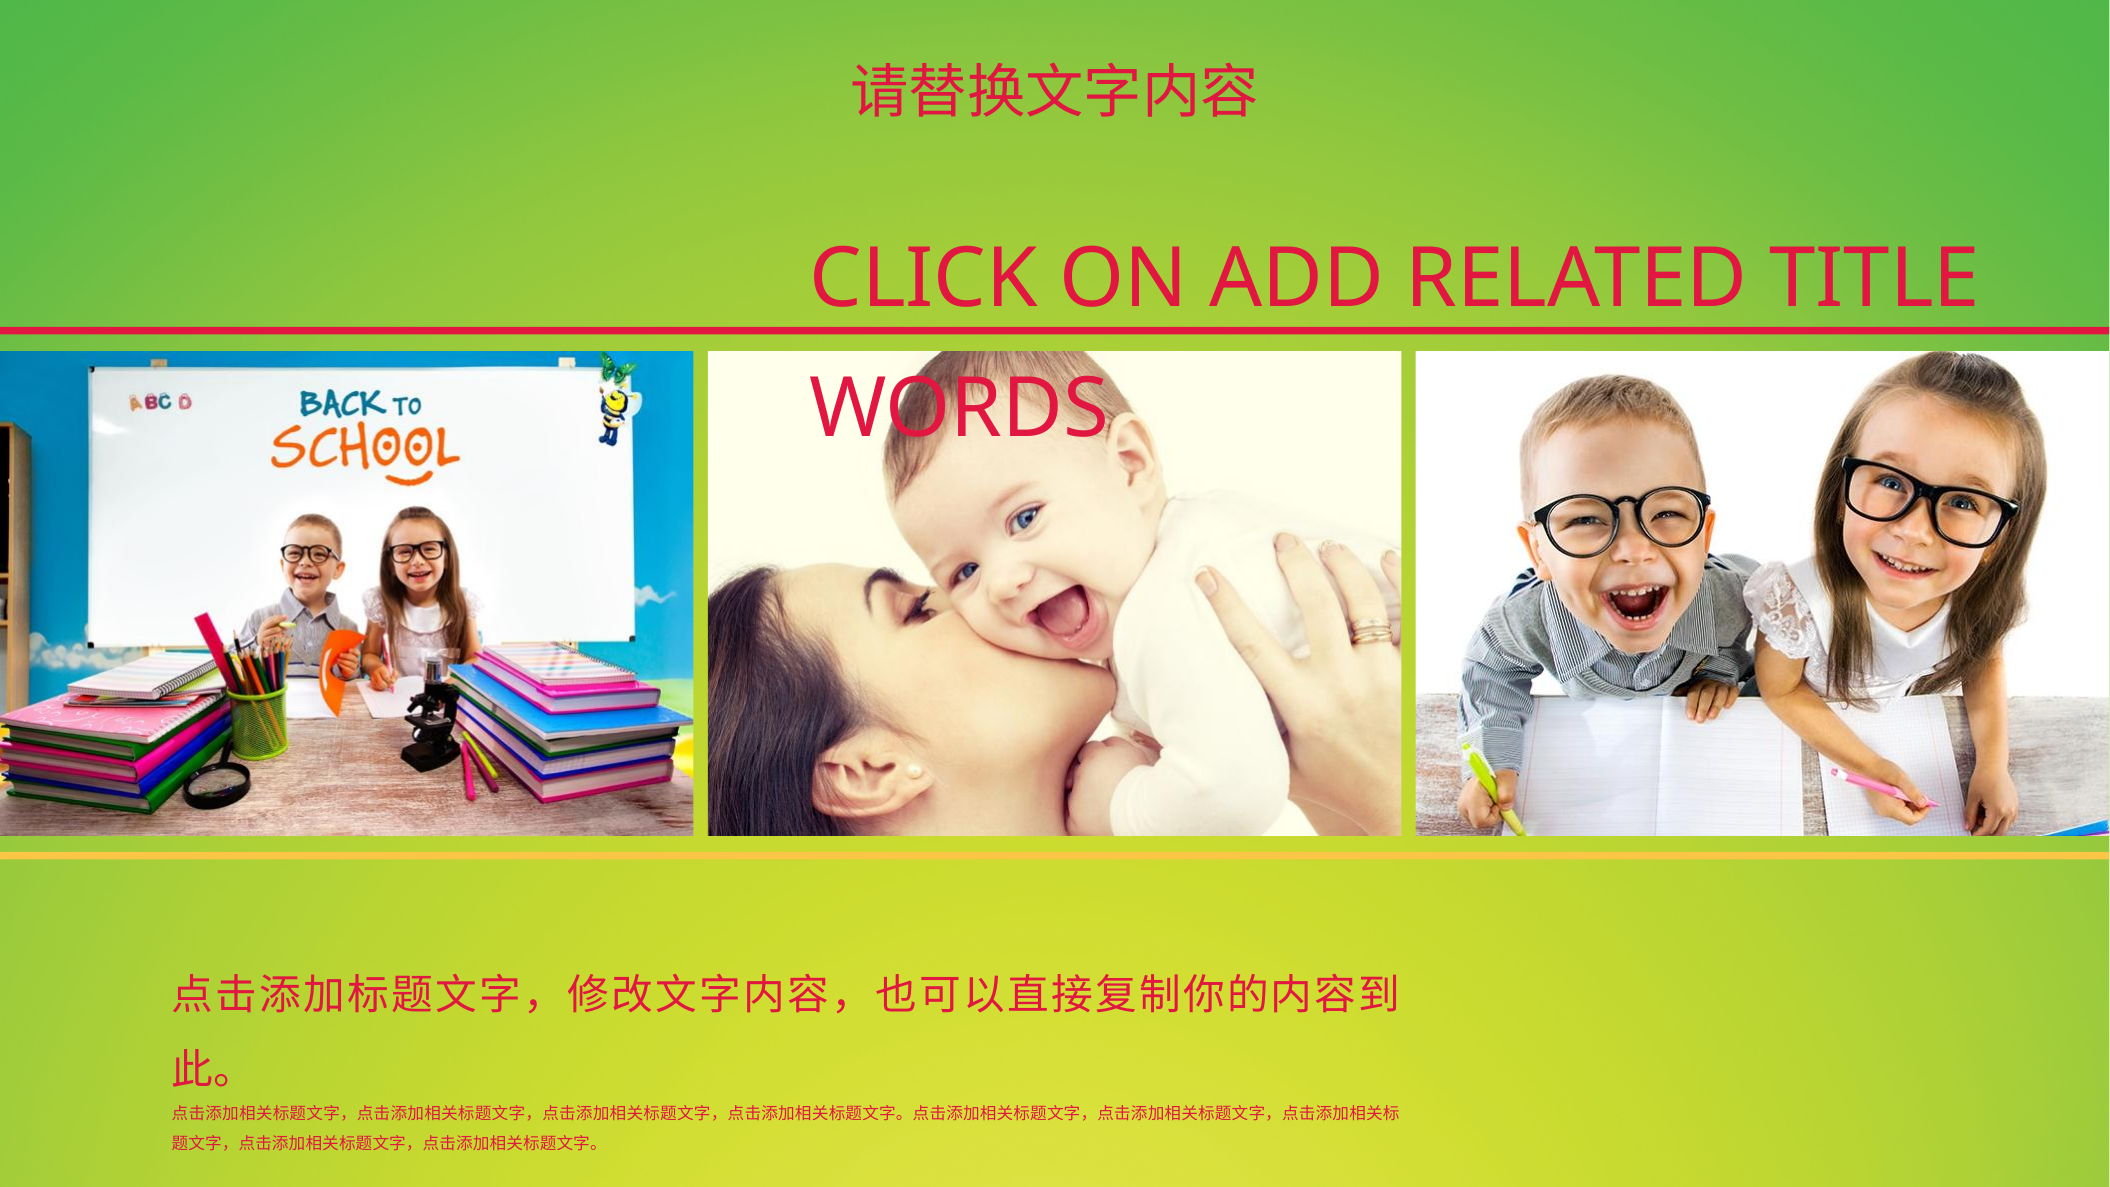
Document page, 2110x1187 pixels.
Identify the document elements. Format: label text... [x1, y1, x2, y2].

picture [0, 0, 2110, 326]
text_box [1415, 461, 2110, 836]
text_box 请替换文字内容 [820, 32, 1289, 124]
text_box [0, 350, 694, 836]
text_box 点击添加标题文字，修改文字内容，也可以直接复制你的内容到此。 点击添加相关标题文字，点击添加相关标题文字，点击添加相关标题文字，点击添加相关标题文字。点击添加相关标题文字，点击添加相关标题文字，点击添加相关标题文字，点击添加相关标题文字，点击添加相关标题文字。 [156, 935, 1416, 1161]
picture [0, 860, 2110, 1187]
text_box CLICK ON ADD RELATED TITLE WORDS [794, 185, 2110, 461]
picture [0, 335, 2110, 851]
text_box [0, 326, 794, 335]
text_box [0, 851, 2110, 860]
text_box [707, 350, 1402, 836]
